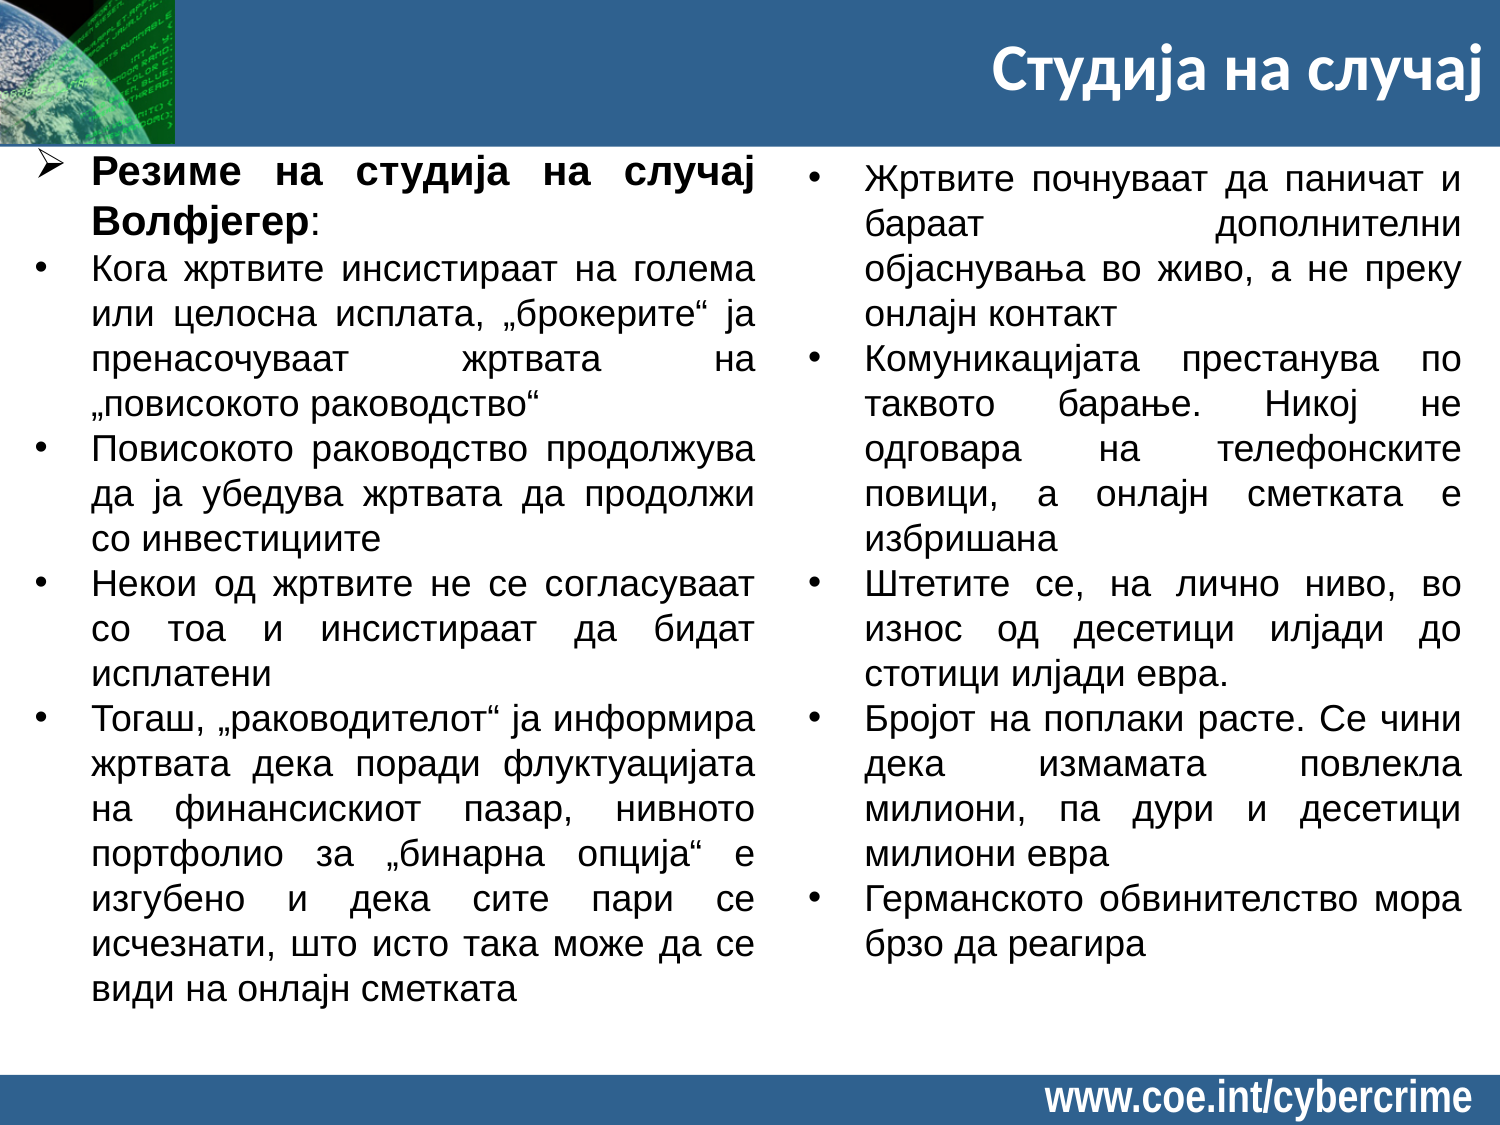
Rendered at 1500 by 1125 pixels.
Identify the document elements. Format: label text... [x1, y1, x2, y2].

picture [0, 0, 175, 144]
text_box Резиме на студија на случај Волфјегер: Кога жртвите инсистираат на голема или целосна исплата, „брокерите“ ја пренасочуваат жртвата на „повисокото раководство“ Повисокото раководство продолжува да ја убедува жртвата да продолжи со инвестициите Некои од жртвите не се согласуваат со тоа и инсистираат да бидат исплатени Тогаш, „раководителот“ ја информира жртвата дека поради флуктуацијата на финансискиот пазар, нивното портфолио за „бинарна опција“ е изгубено и дека сите пари се исчезнати, што исто така може да се види на онлајн сметката [19, 136, 771, 1017]
text_box www.coe.int/cybercrime [1030, 1059, 1500, 1125]
text_box [0, 1073, 1030, 1125]
text_box Жртвите почнуваат да паничат и бараат дополнителни објаснувања во живо, а не преку онлајн контакт Комуникацијата престанува по таквото барање. Никој не одговара на телефонските повици, а онлајн сметката е избришана Штетите се, на лично ниво, во износ од десетици илјади до стотици илјади евра. Бројот на поплаки расте. Се чини дека измамата повлекла милиони, па дури и десетици милиони евра Германското обвинителство мора брзо да реагира [793, 146, 1477, 972]
text_box Студија на случај [179, 0, 1500, 149]
